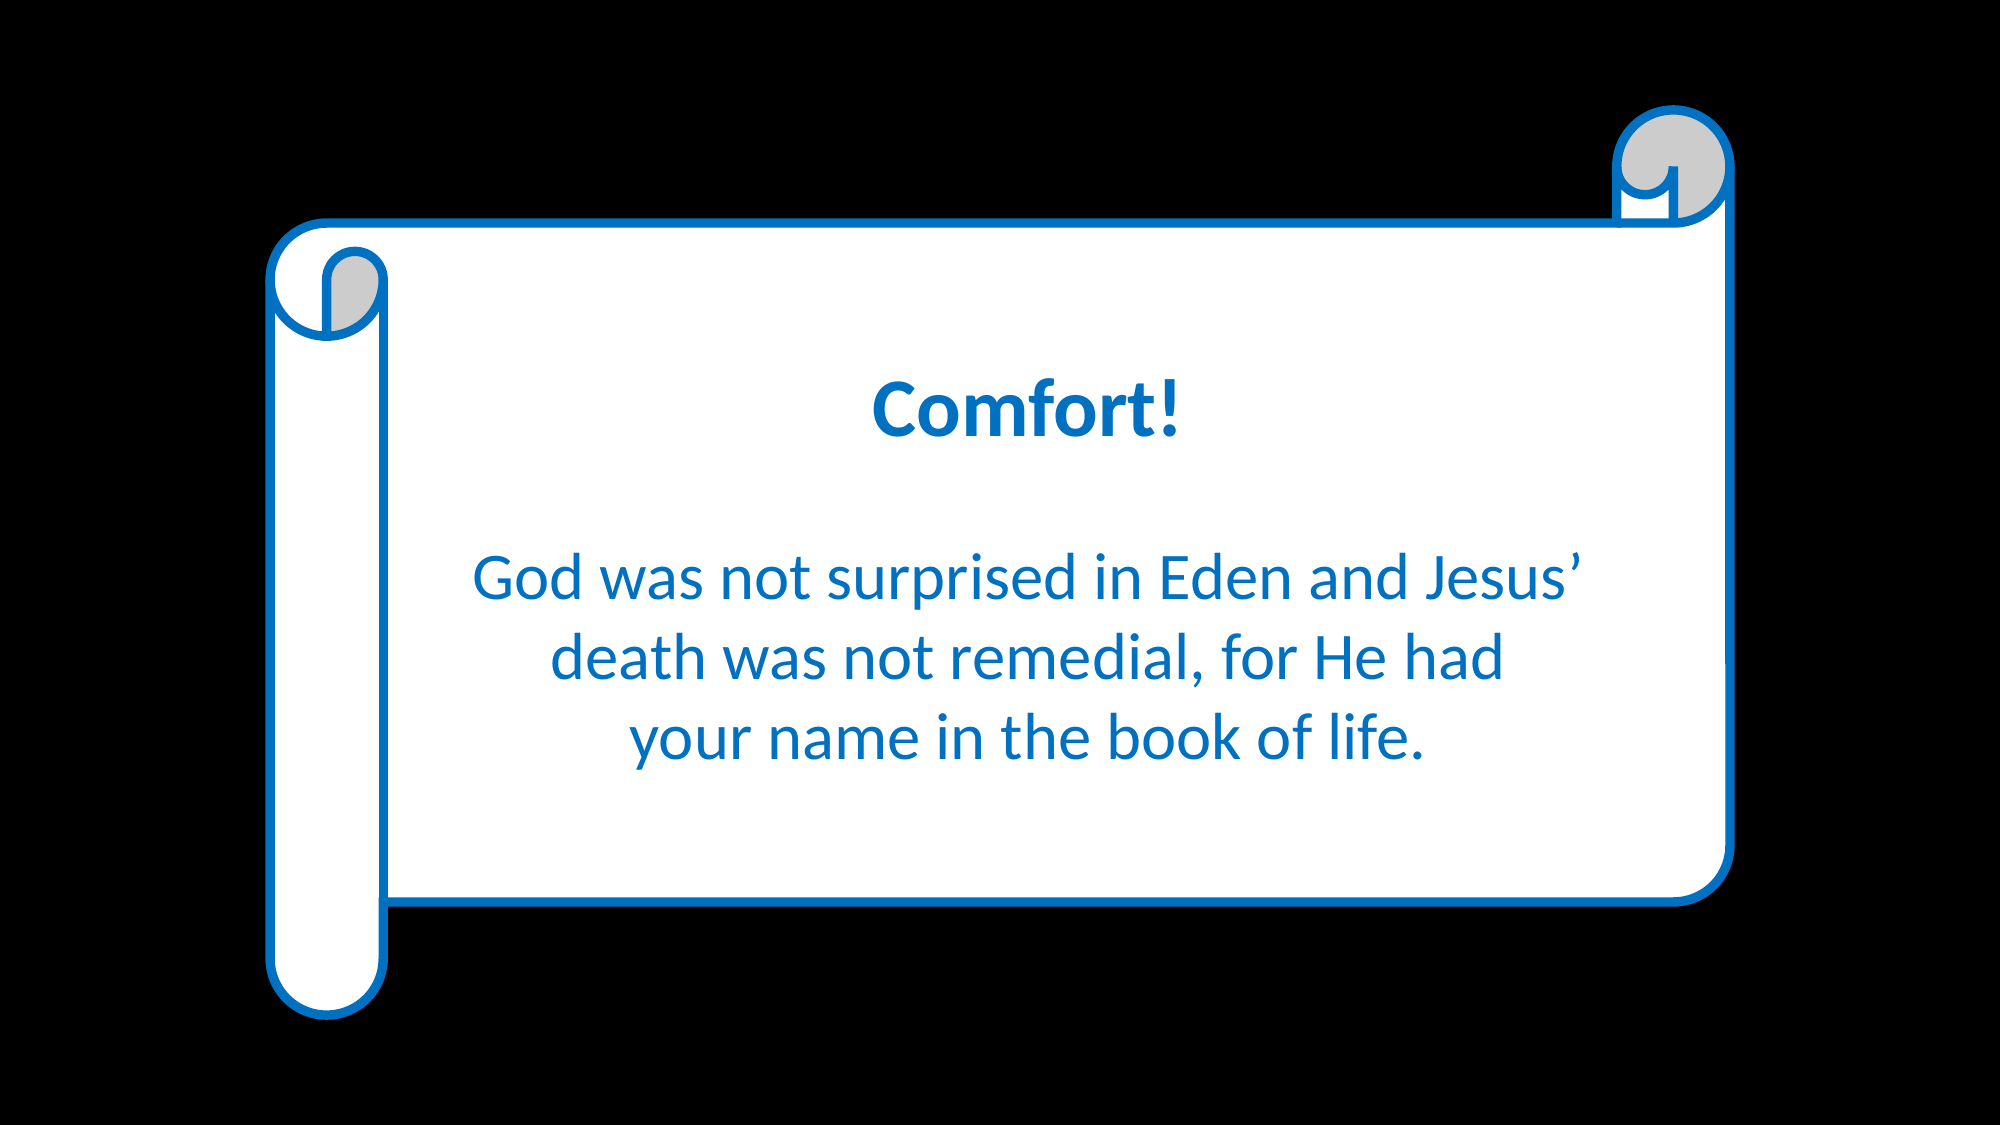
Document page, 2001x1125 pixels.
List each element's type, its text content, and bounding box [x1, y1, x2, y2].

text_box Comfort! God was not surprised in Eden and Jesus’ death was not remedial, for He had your name in the book of life. [269, 108, 1731, 1017]
